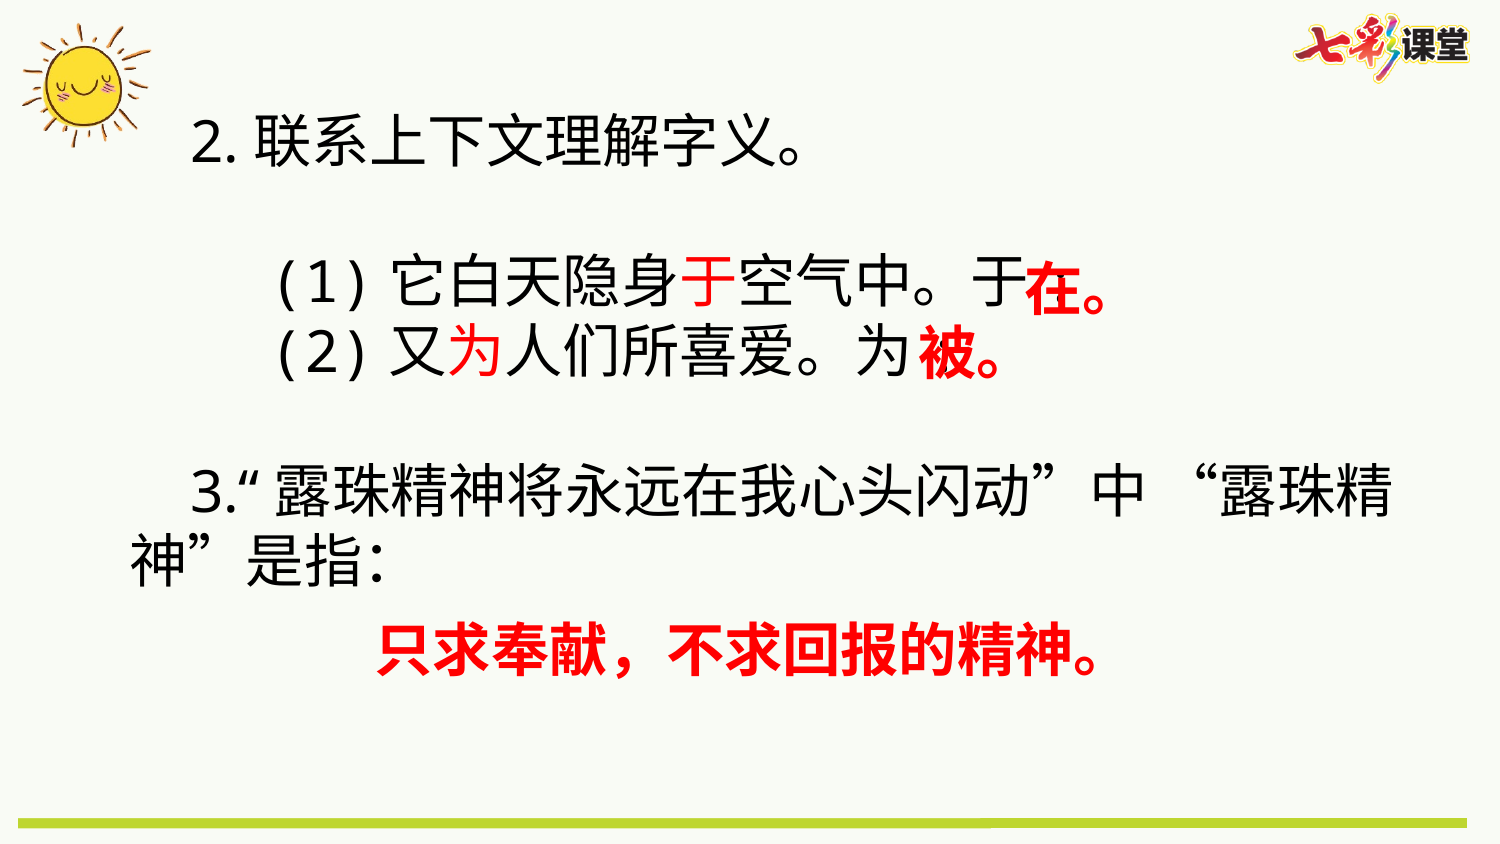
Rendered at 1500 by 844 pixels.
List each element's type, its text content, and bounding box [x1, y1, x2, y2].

text_box 被。 [904, 308, 1051, 394]
text_box 2.联系上下文理解字义。 (1)它白天隐身于空气中。于: (2)又为人们所喜爱。为: 3.“露珠精神将永远在我心头闪动”中 “露珠精神”是指： [114, 96, 1447, 601]
picture [18, 771, 1467, 844]
picture [0, 0, 173, 172]
picture [1291, 9, 1472, 87]
text_box 在。 [1009, 244, 1156, 330]
text_box 只求奉献，不求回报的精神。 [360, 605, 1235, 691]
